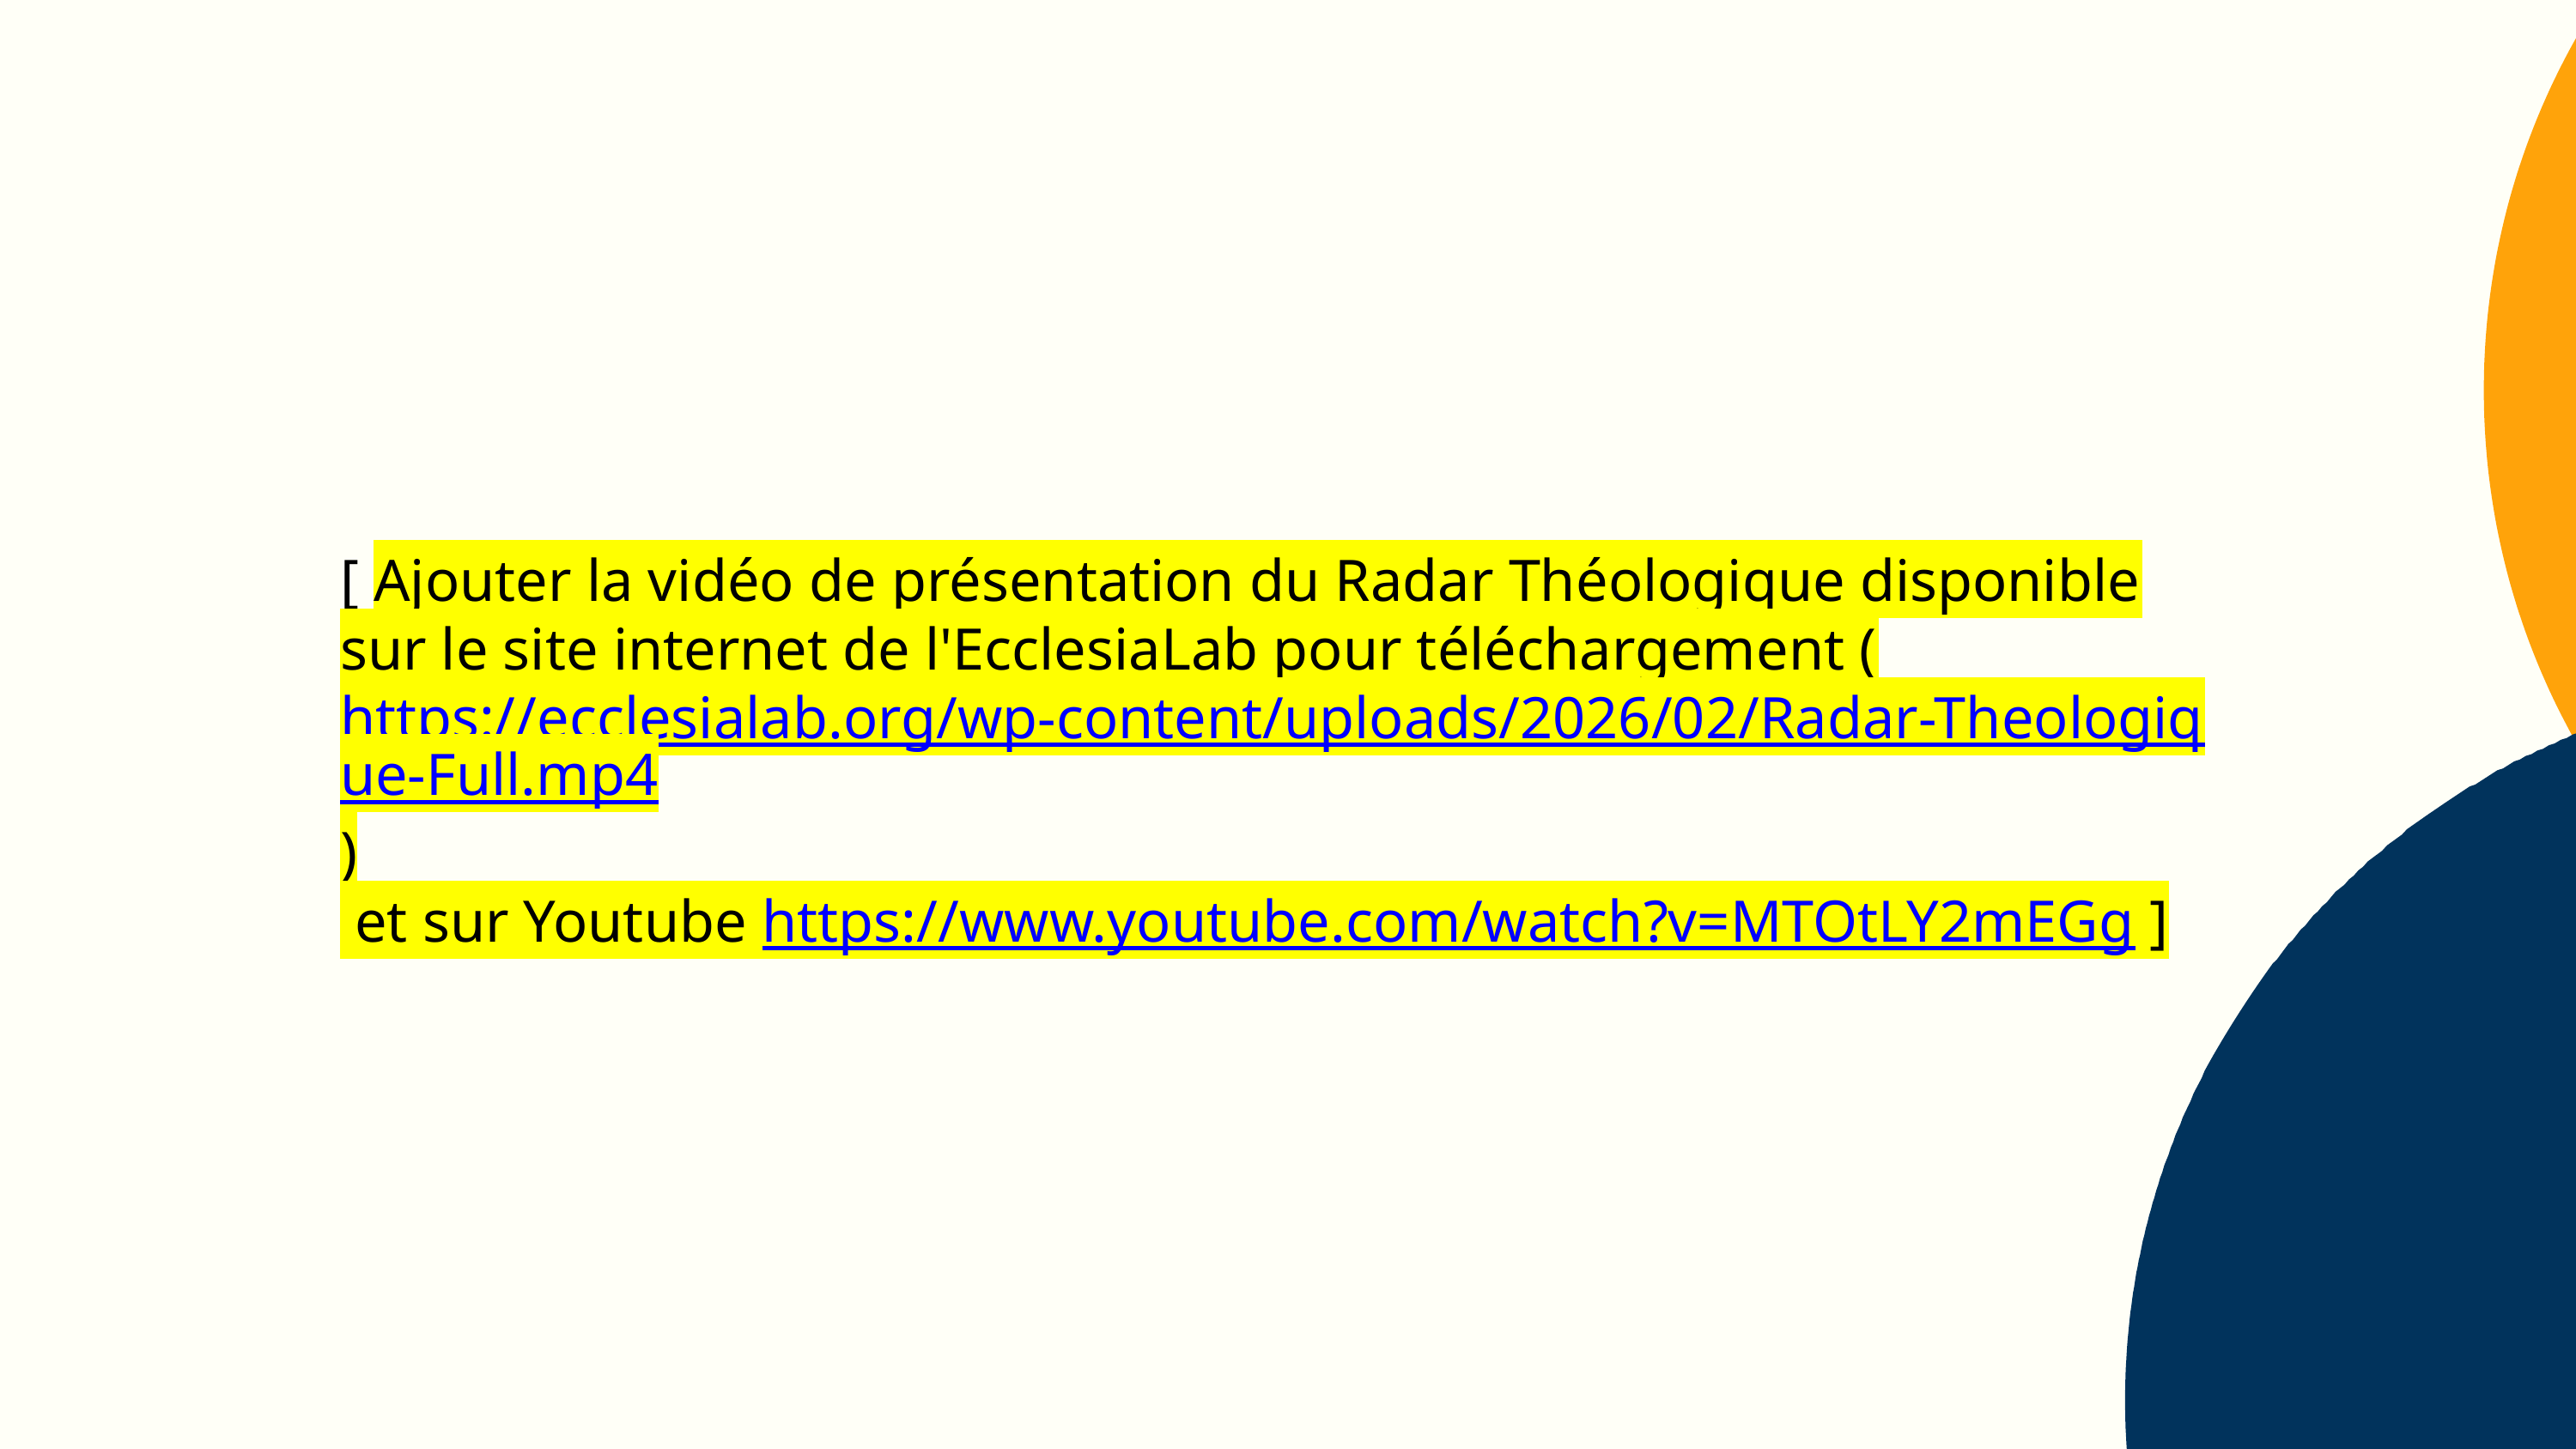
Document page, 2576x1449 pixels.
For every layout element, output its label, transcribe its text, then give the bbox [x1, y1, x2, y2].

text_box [2124, 1, 2576, 1449]
text_box [ Ajouter la vidéo de présentation du Radar Théologique disponible sur le site internet de l'EcclesiaLab pour téléchargement (https://ecclesialab.org/wp-content/uploads/2026/02/Radar-Theologique-Full.mp4) et sur Youtube https://www.youtube.com/watch?v=MTOtLY2mEGg ] [327, 537, 2119, 912]
